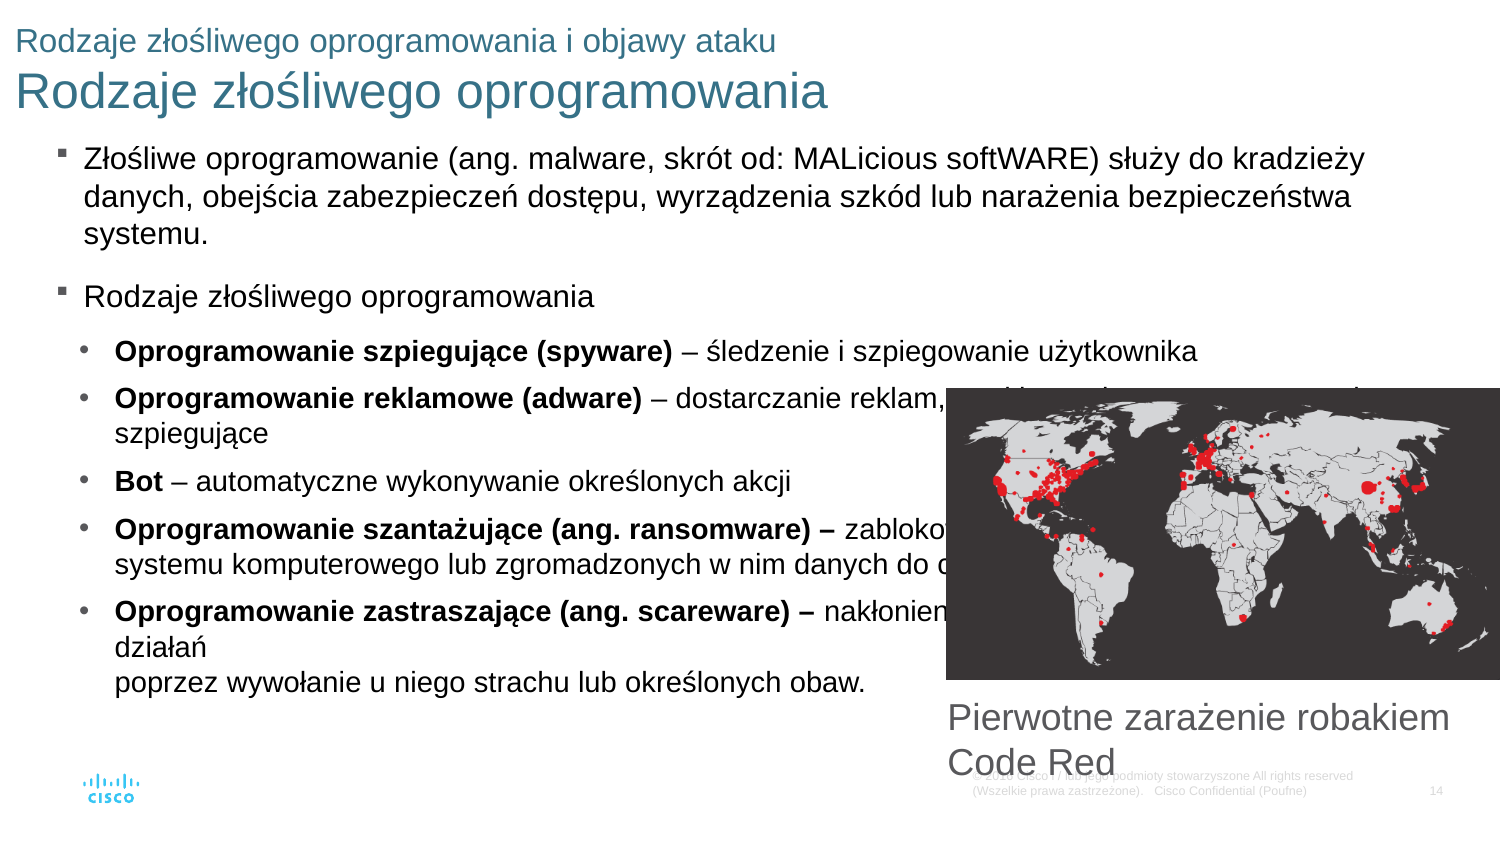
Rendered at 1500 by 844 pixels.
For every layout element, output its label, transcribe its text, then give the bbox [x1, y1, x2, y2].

list Złośliwe oprogramowanie (ang. malware, skrót od: MALicious softWARE) służy do kradzieży danych, obejścia zabezpieczeń dostępu, wyrządzenia szkód lub narażenia bezpieczeństwa systemu. Rodzaje złośliwego oprogramowania Oprogramowanie szpiegujące (spyware) – śledzenie i szpiegowanie użytkownika Oprogramowanie reklamowe (adware) – dostarczanie reklam, zwykle zawiera oprogramowanie szpiegujące Bot – automatyczne wykonywanie określonych akcji Oprogramowanie szantażujące (ang. ransomware) – zablokowanie systemu komputerowego lub zgromadzonych w nim danych do czasu zapłacenia okupu. Oprogramowanie zastraszające (ang. scareware) – nakłonienie użytkownika do podjęcia określonych działań poprzez wywołanie u niego strachu lub określonych obaw. [40, 131, 1494, 813]
picture [945, 388, 1500, 680]
text_box Pierwotne zarażenie robakiem Code Red [932, 685, 1500, 791]
title Rodzaje złośliwego oprogramowania i objawy ataku Rodzaje złośliwego oprogramowania [0, 6, 1500, 131]
